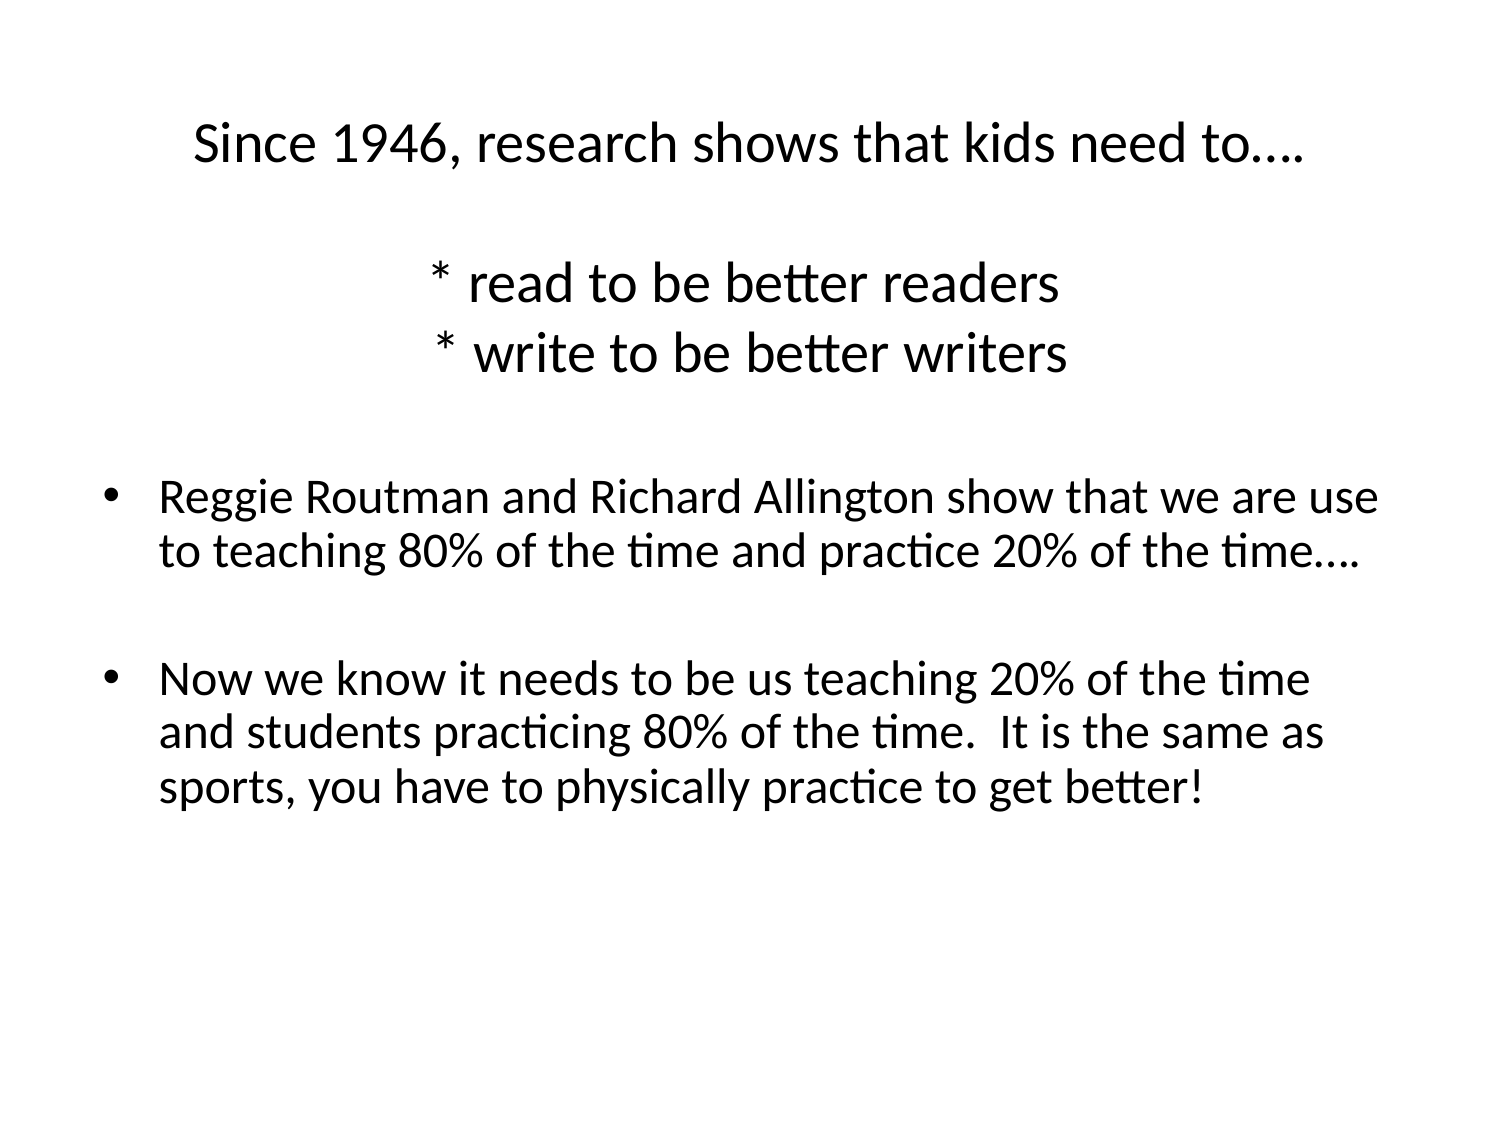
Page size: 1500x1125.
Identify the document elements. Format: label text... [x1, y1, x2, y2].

title Since 1946, research shows that kids need to…. * read to be better readers * write to be better writers [37, 49, 1463, 438]
list Reggie Routman and Richard Allington show that we are use to teaching 80% of the time and practice 20% of the time…. Now we know it needs to be us teaching 20% of the time and students practicing 80% of the time. It is the same as sports, you have to physically practice to get better! [87, 462, 1413, 1001]
